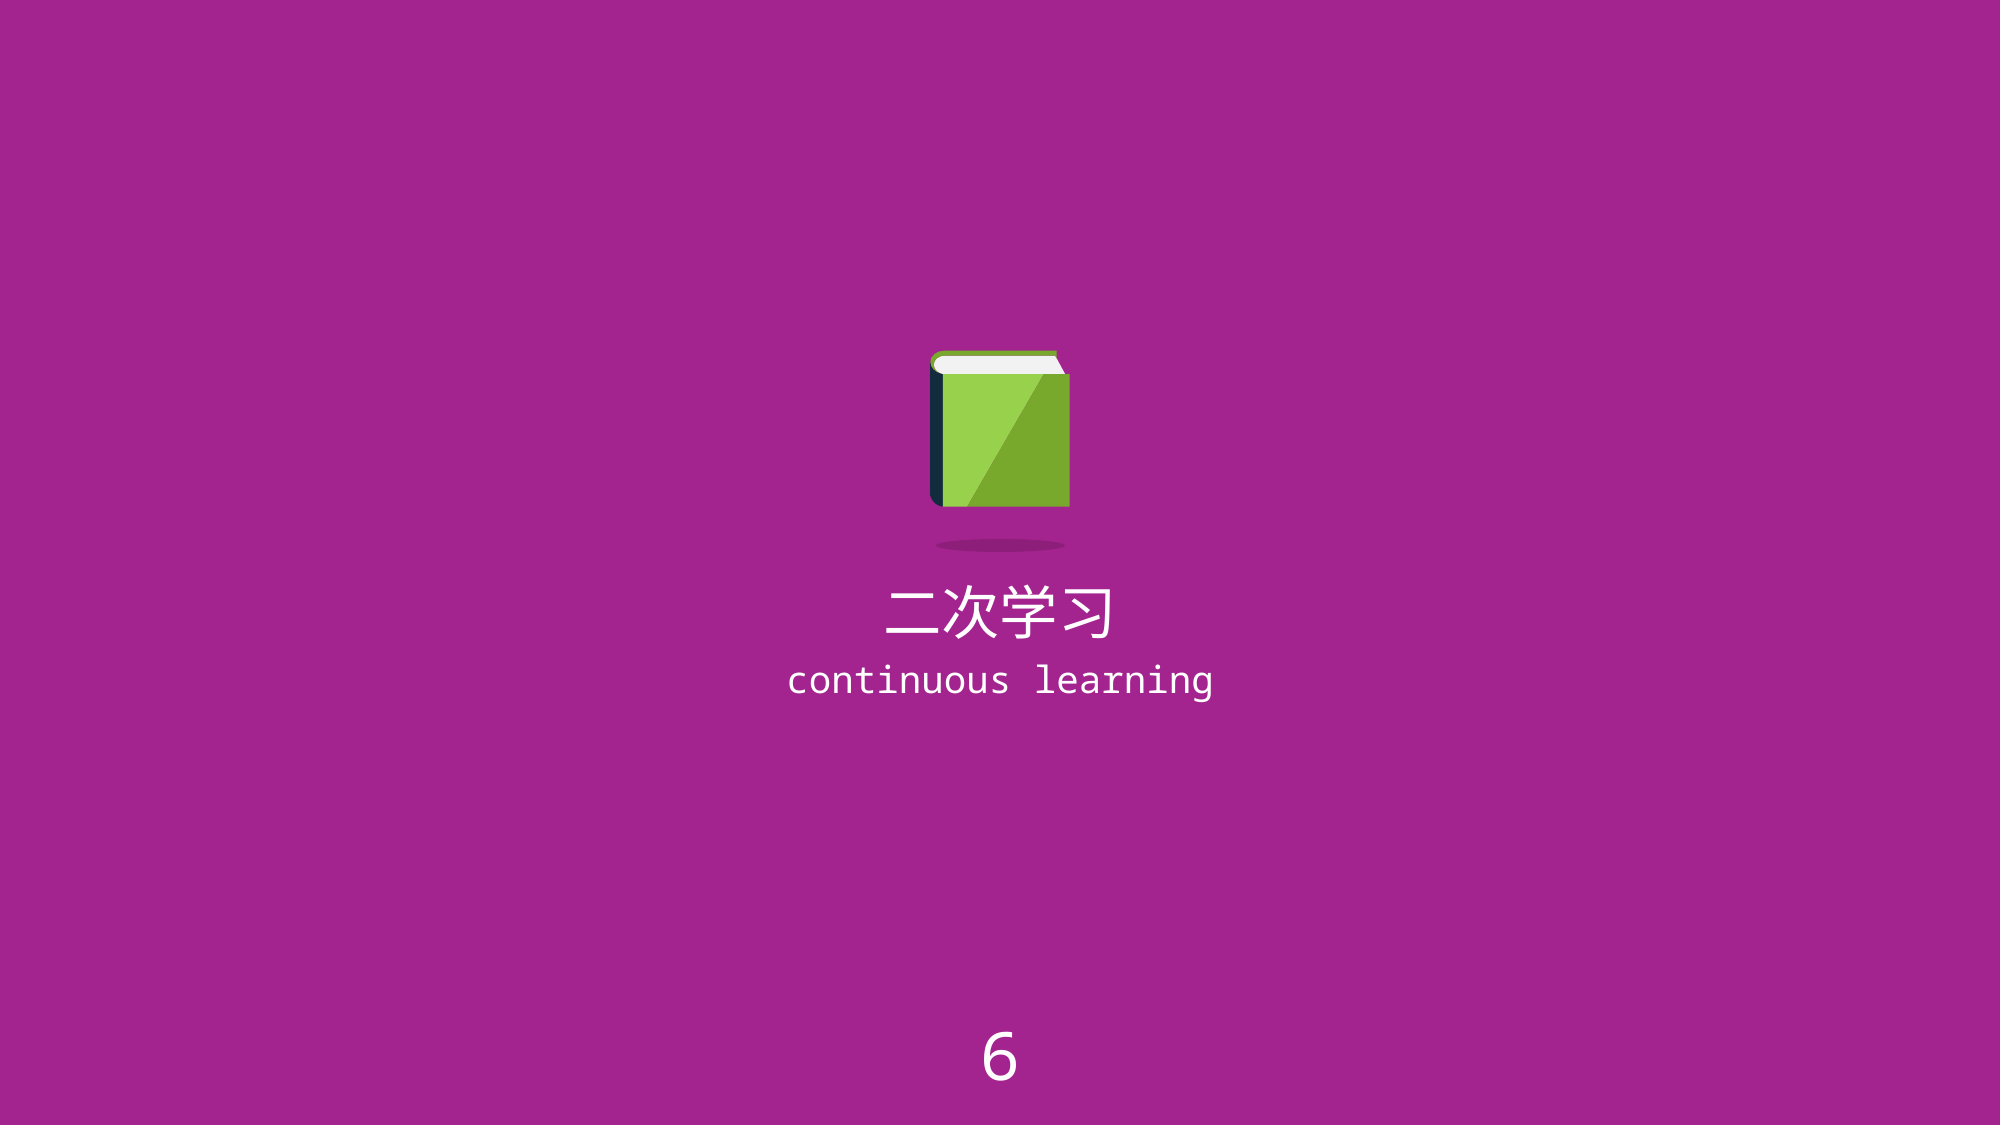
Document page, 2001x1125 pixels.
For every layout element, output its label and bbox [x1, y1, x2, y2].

text_box [837, 350, 1163, 709]
text_box [925, 1006, 1032, 1117]
